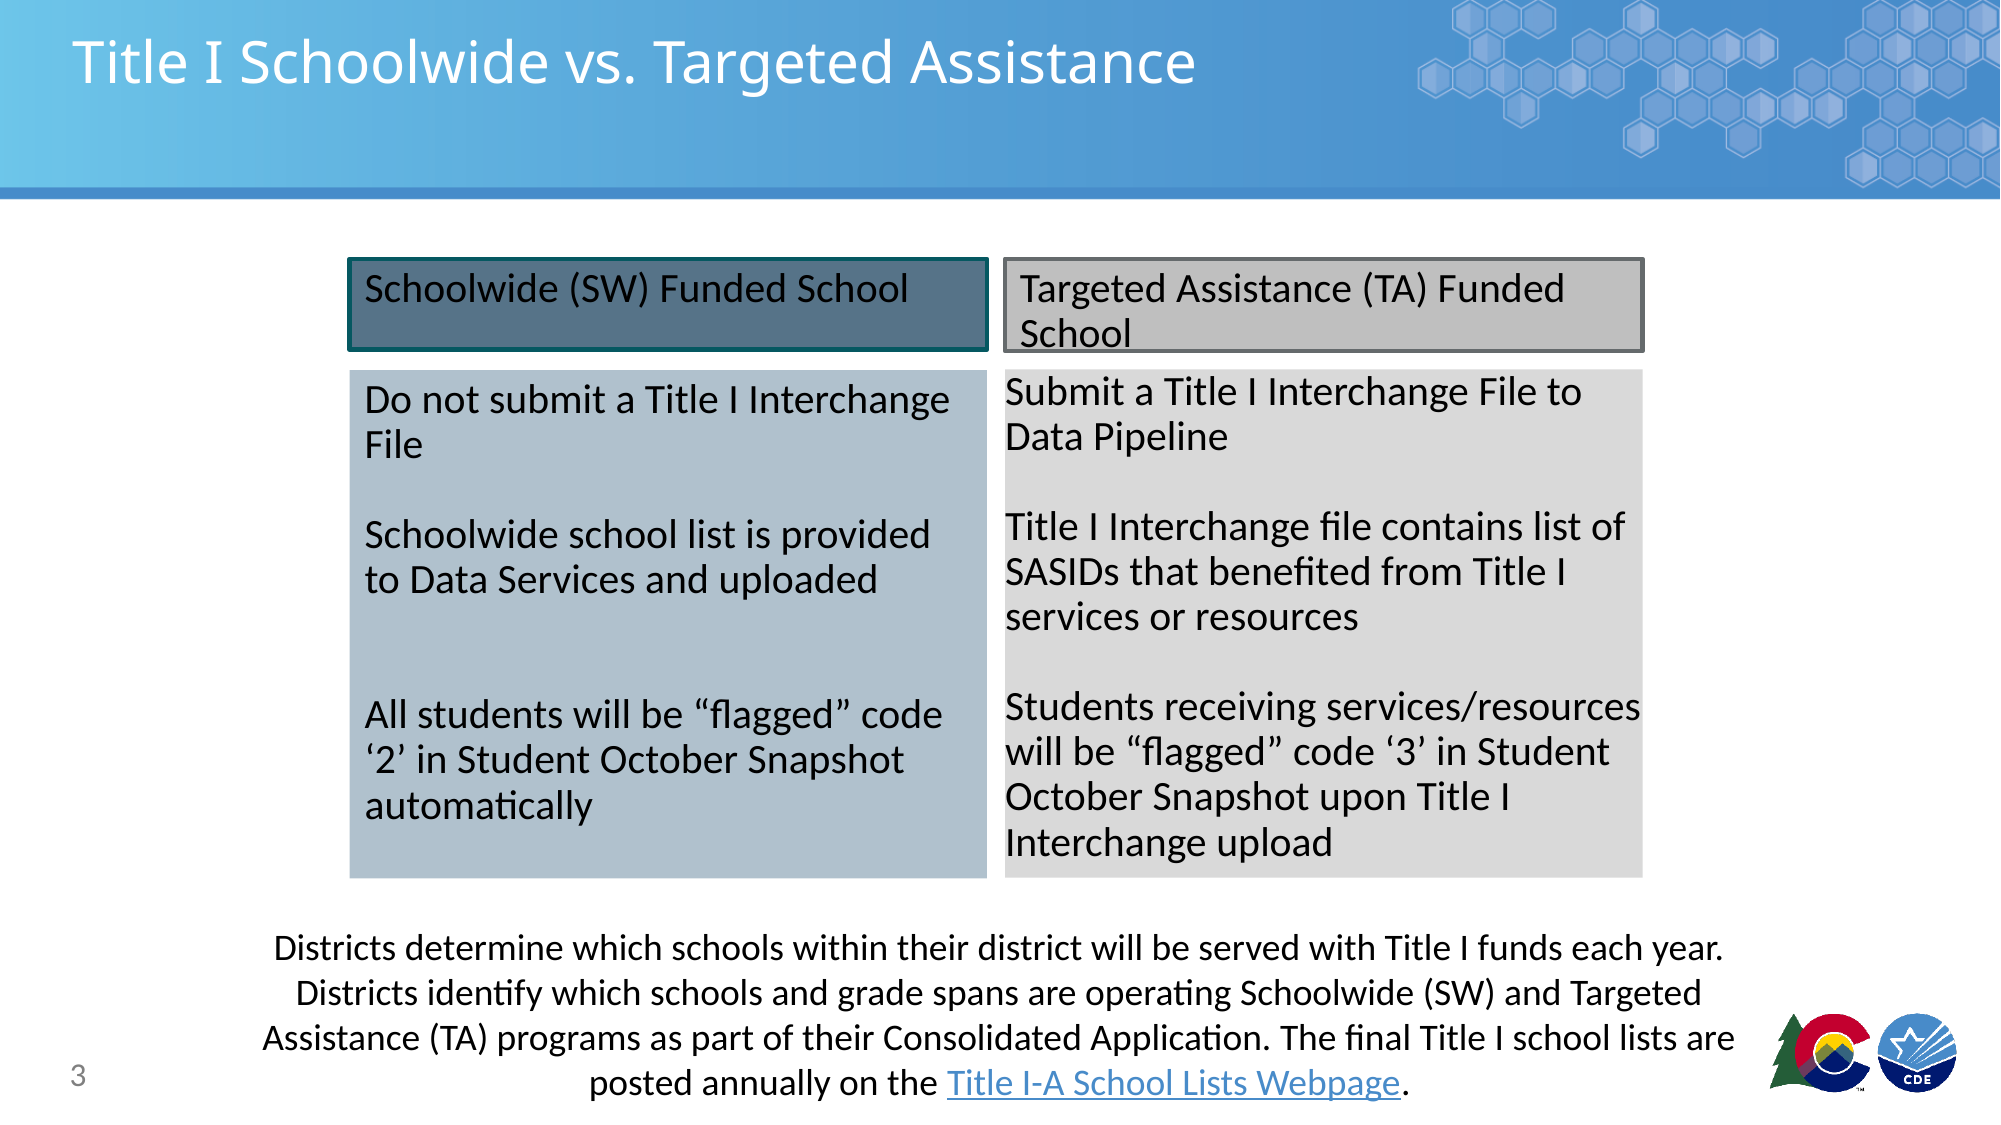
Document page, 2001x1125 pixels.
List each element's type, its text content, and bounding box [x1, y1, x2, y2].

picture [0, 0, 2000, 200]
picture [1780, 1012, 1957, 1093]
title Title I Schoolwide vs. Targeted Assistance [72, 33, 1396, 182]
slide_number 3 [54, 1042, 505, 1103]
text_box Schoolwide (SW) Funded School [349, 258, 987, 350]
text_box Do not submit a Title I Interchange File Schoolwide school list is provided to Data Services and uploaded All students will be “flagged” code ‘2’ in Student October Snapshot automatically [349, 370, 987, 879]
text_box Targeted Assistance (TA) Funded School [1005, 258, 1643, 352]
text_box Districts determine which schools within their district will be served with Title I funds each year. Districts identify which schools and grade spans are operating Schoolwide (SW) and Targeted Assistance (TA) programs as part of their Consolidated Application. The final Title I school lists are posted annually on the Title I-A School Lists Webpage. [219, 915, 1780, 1111]
text_box Submit a Title I Interchange File to Data Pipeline Title I Interchange file contains list of SASIDs that benefited from Title I services or resources Students receiving services/resources will be “flagged” code ‘3’ in Student October Snapshot upon Title I Interchange upload [1005, 369, 1643, 878]
